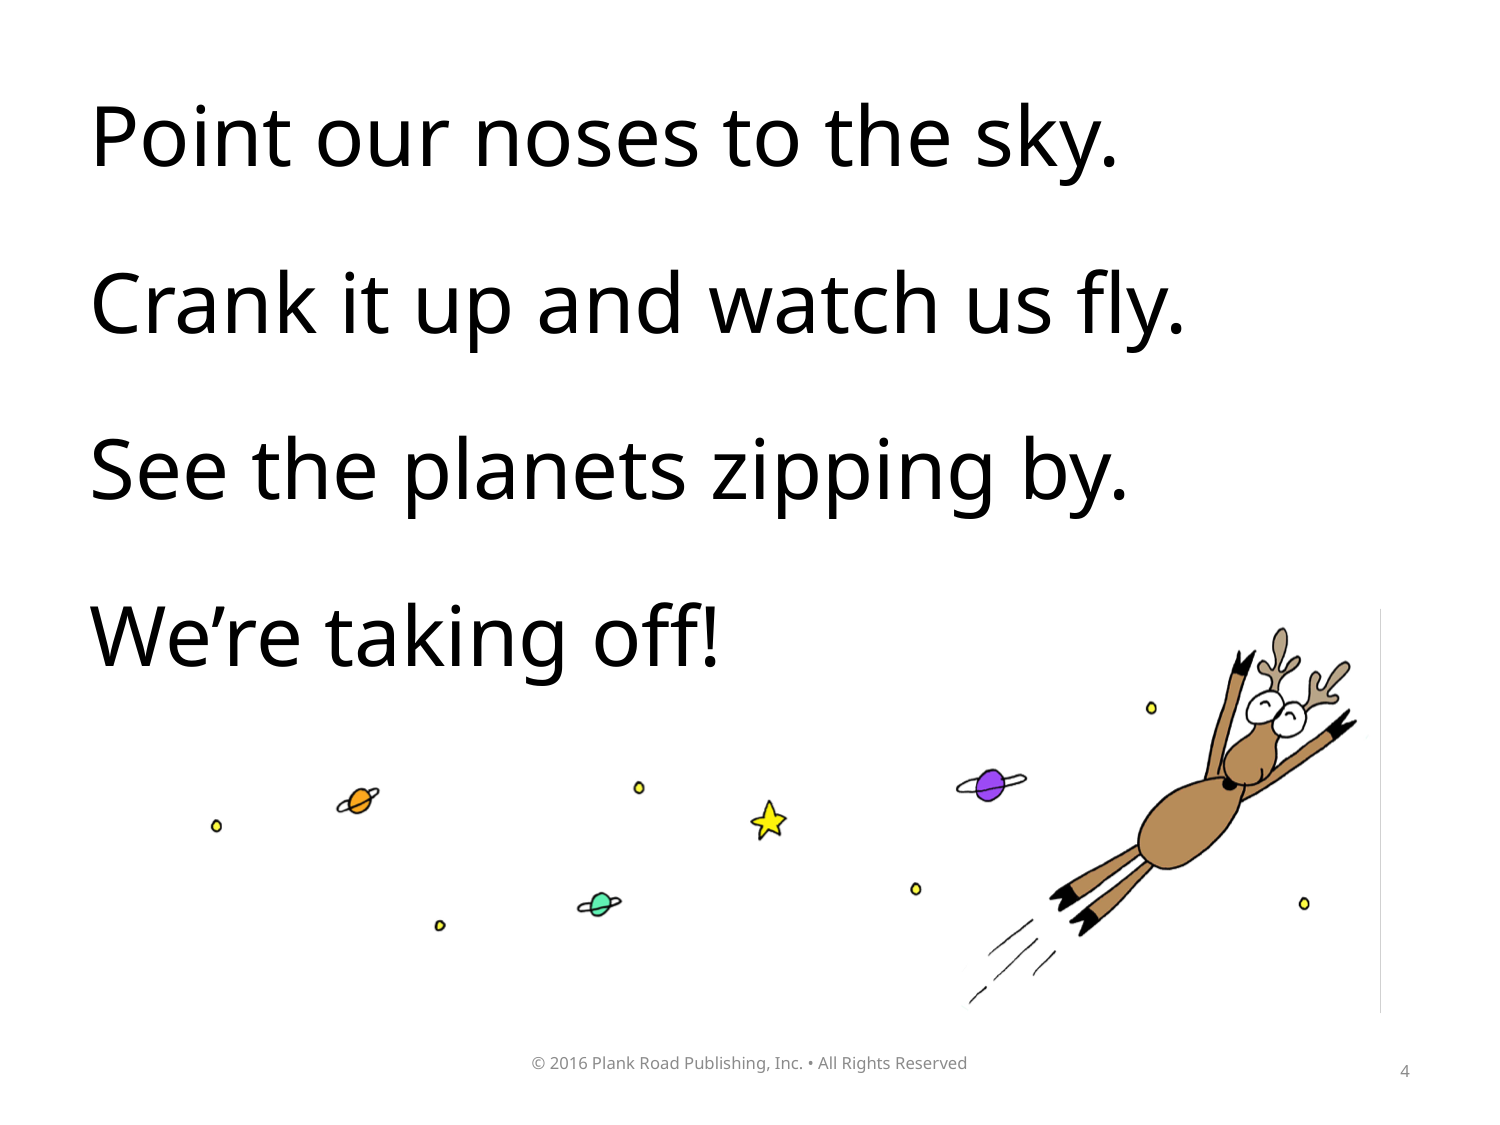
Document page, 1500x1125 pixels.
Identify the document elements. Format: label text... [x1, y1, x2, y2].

picture [167, 608, 1382, 1014]
list Point our noses to the sky. Crank it up and watch us fly. See the planets zipping by. We’re taking off! [75, 25, 1425, 1014]
slide_number 4 [1074, 1042, 1425, 1103]
